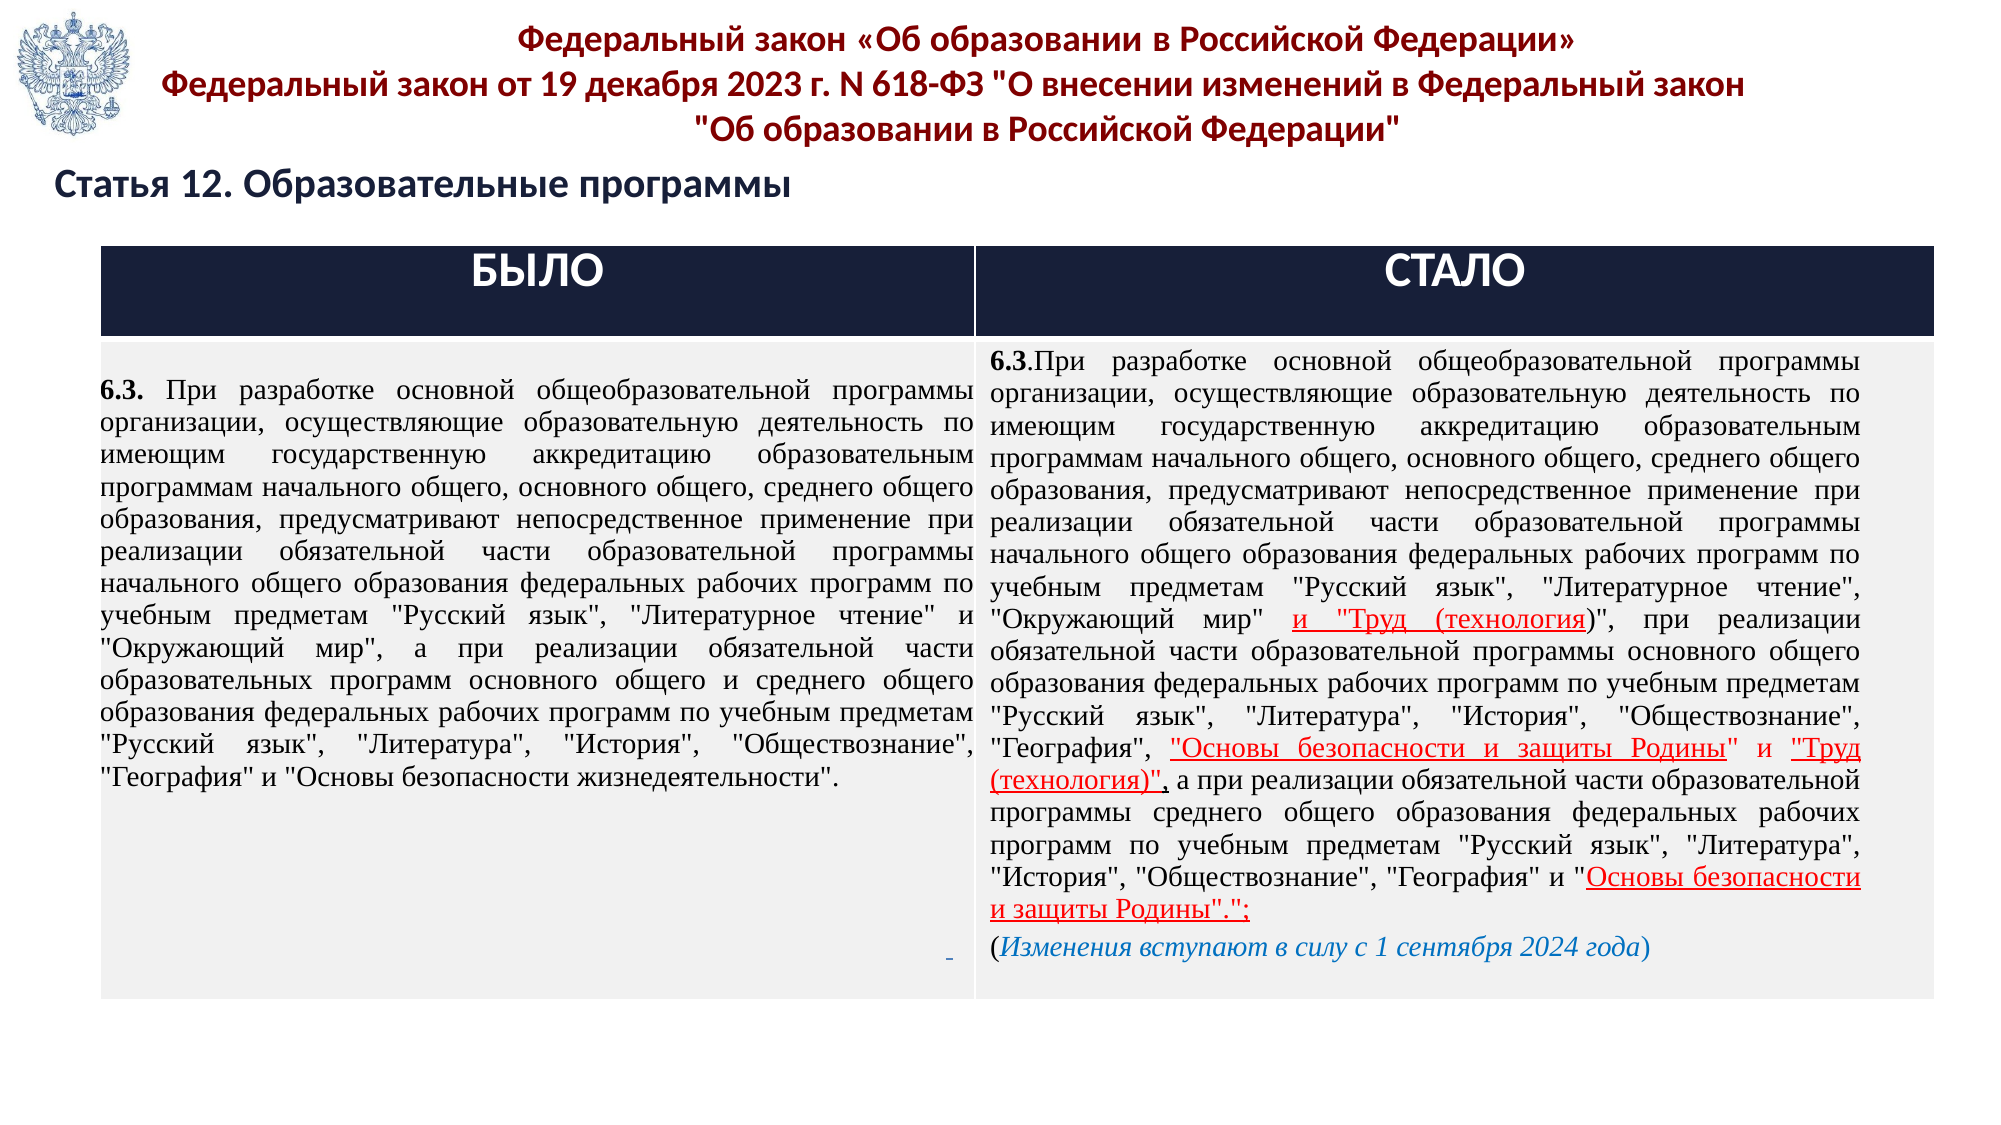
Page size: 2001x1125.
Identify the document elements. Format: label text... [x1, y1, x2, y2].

picture [13, 8, 136, 144]
table_header БЫЛО [101, 246, 974, 336]
title Федеральный закон «Об образовании в Российской Федерации» Федеральный закон от 19 декабря 2023 г. N 618-ФЗ "О внесении изменений в Федеральный закон "Об образовании в Российской Федерации" [158, 12, 1935, 220]
text_box Статья 12. Образовательные программы [52, 153, 158, 206]
table_cell 6.3. При разработке основной общеобразовательной программы организации, осуществляющие образовательную деятельность по имеющим государственную аккредитацию образовательным программам начального общего, основного общего, среднего общего образования, предусматривают непосредственное применение при реализации обязательной части образовательной программы начального общего образования федеральных рабочих программ по учебным предметам "Русский язык", "Литературное чтение" и "Окружающий мир", а при реализации обязательной части образовательных программ основного общего и среднего общего образования федеральных рабочих программ по учебным предметам "Русский язык", "Литература", "История", "Обществознание", "География" и "Основы безопасности жизнедеятельности". [101, 342, 974, 999]
table_cell 6.3.При разработке основной общеобразовательной программы организации, осуществляющие образовательную деятельность по имеющим государственную аккредитацию образовательным программам начального общего, основного общего, среднего общего образования, предусматривают непосредственное применение при реализации обязательной части образовательной программы начального общего образования федеральных рабочих программ по учебным предметам "Русский язык", "Литературное чтение", "Окружающий мир" и "Труд (технология)", при реализации обязательной части образовательной программы основного общего образования федеральных рабочих программ по учебным предметам "Русский язык", "Литература", "История", "Обществознание", "География", "Основы безопасности и защиты Родины" и "Труд (технология)", а при реализации обязательной части образовательной программы среднего общего образования федеральных рабочих программ по учебным предметам "Русский язык", "Литература", "История", "Обществознание", "География" и "Основы безопасности и защиты Родины"."; (Изменения вступают в силу с 1 сентября 2024 года) [976, 342, 1934, 999]
table_header СТАЛО [976, 246, 1934, 336]
